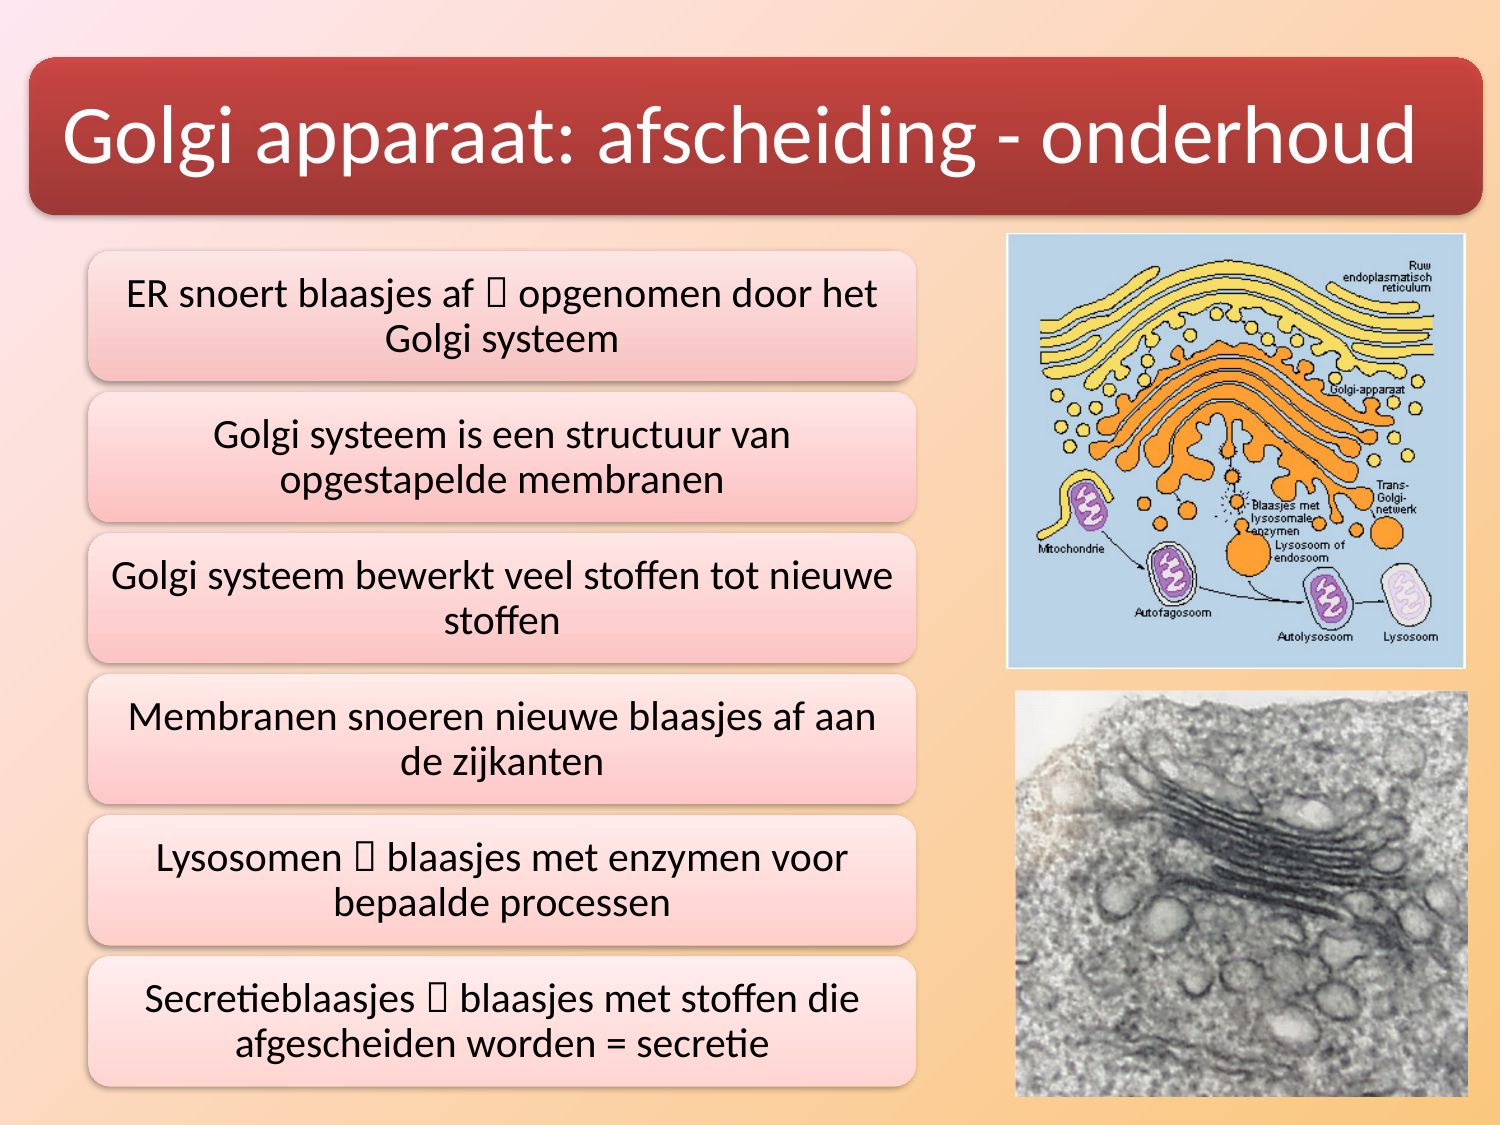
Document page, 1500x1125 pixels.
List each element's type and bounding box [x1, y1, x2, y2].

text_box [29, 42, 1483, 231]
text_box [88, 247, 917, 1090]
picture [1005, 233, 1468, 1120]
